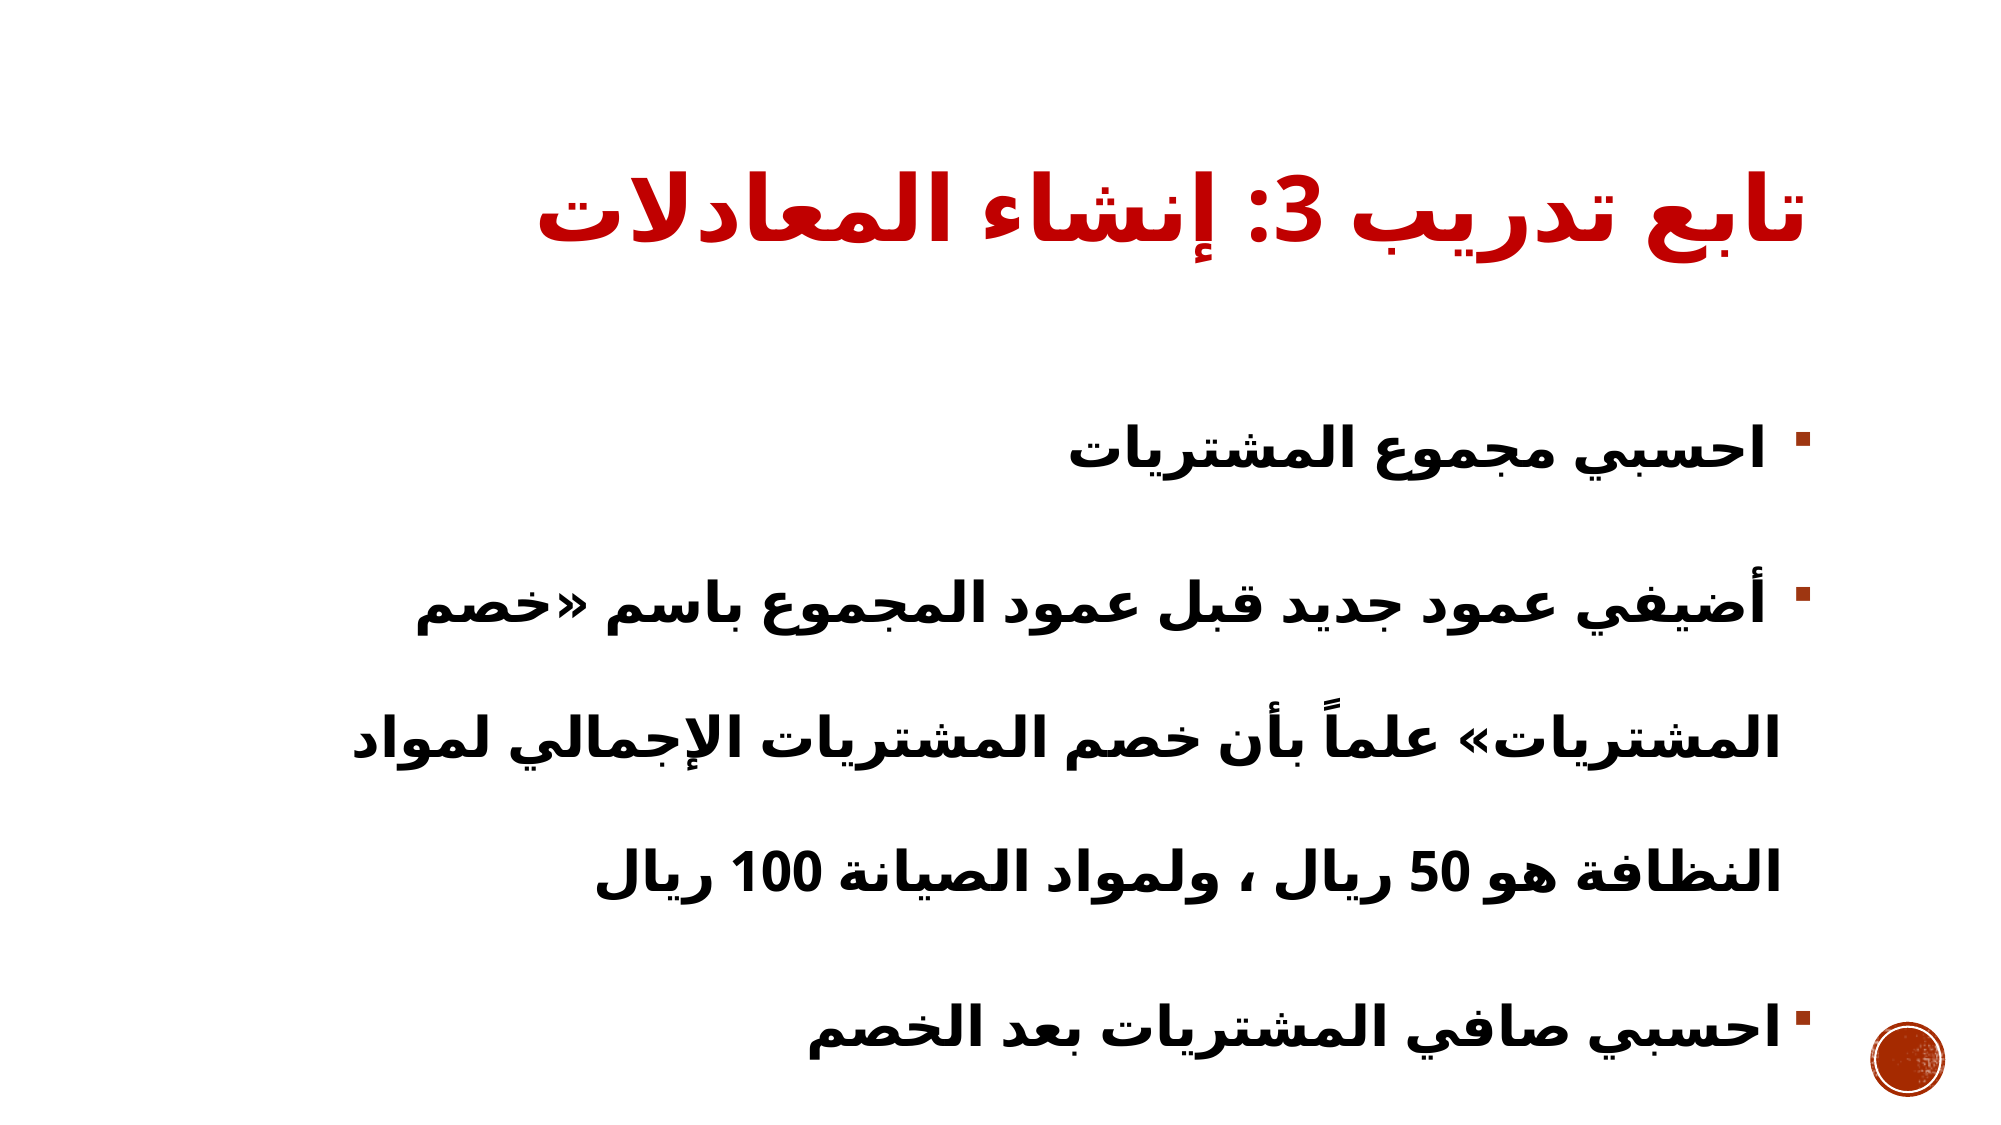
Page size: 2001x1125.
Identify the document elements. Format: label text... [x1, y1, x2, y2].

list احسبي مجموع المشتريات أضيفي عمود جديد قبل عمود المجموع باسم «خصم المشتريات» علماً بأن خصم المشتريات الإجمالي لمواد النظافة هو 50 ريال ، ولمواد الصيانة 100 ريال احسبي صافي المشتريات بعد الخصم [175, 336, 1826, 1066]
title تابع تدريب 3: إنشاء المعادلات [175, 79, 1826, 336]
